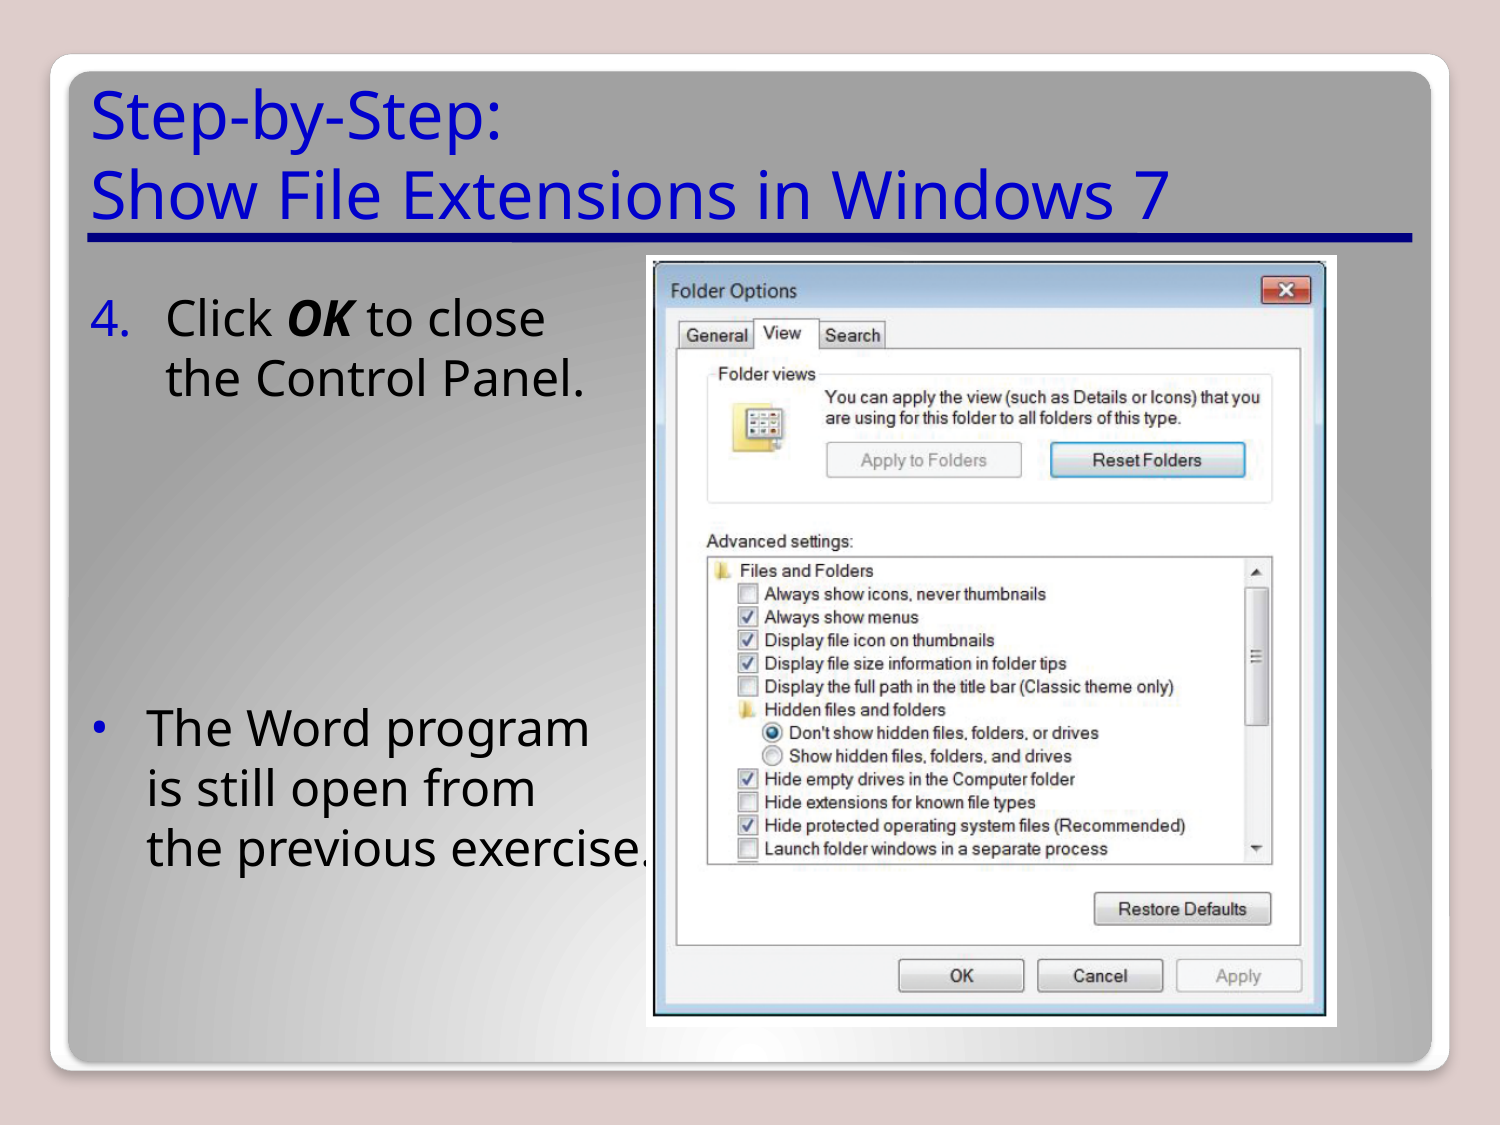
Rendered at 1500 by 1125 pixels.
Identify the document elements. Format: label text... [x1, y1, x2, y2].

picture [645, 255, 1337, 1027]
title Step-by-Step: Show File Extensions in Windows 7 [74, 89, 1426, 241]
text_box Click OK to close the Control Panel. The Word program is still open from the previous exercise. [75, 278, 1400, 1078]
